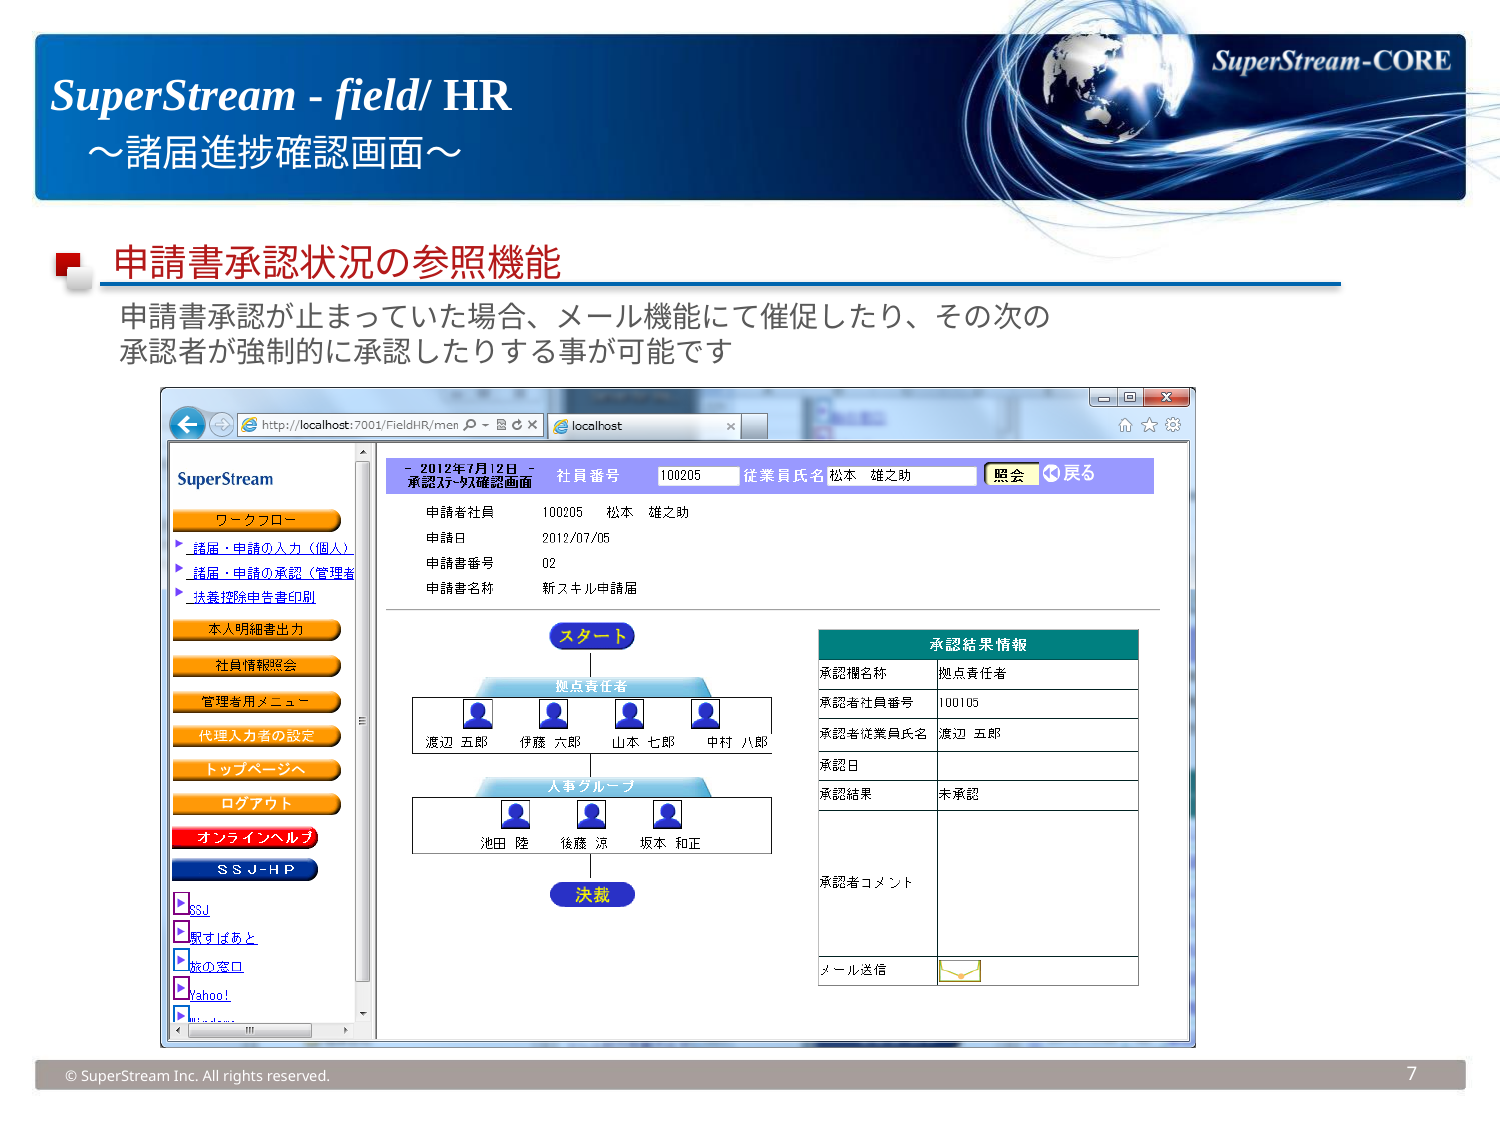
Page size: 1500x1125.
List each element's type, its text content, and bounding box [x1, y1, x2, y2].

picture [0, 0, 1500, 1125]
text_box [55, 233, 258, 313]
text_box 7 [1299, 1060, 1418, 1090]
text_box © SuperStream Inc. All rights reserved. [50, 1059, 423, 1094]
text_box SuperStream - field/ HR ～諸届進捗確認画面～ [35, 43, 1147, 197]
text_box 申請書承認状況の参照機能 [97, 231, 578, 280]
text_box 申請書承認が止まっていた場合、メール機能にて催促したり、その次の 承認者が強制的に承認したりする事が可能です [105, 293, 1067, 376]
